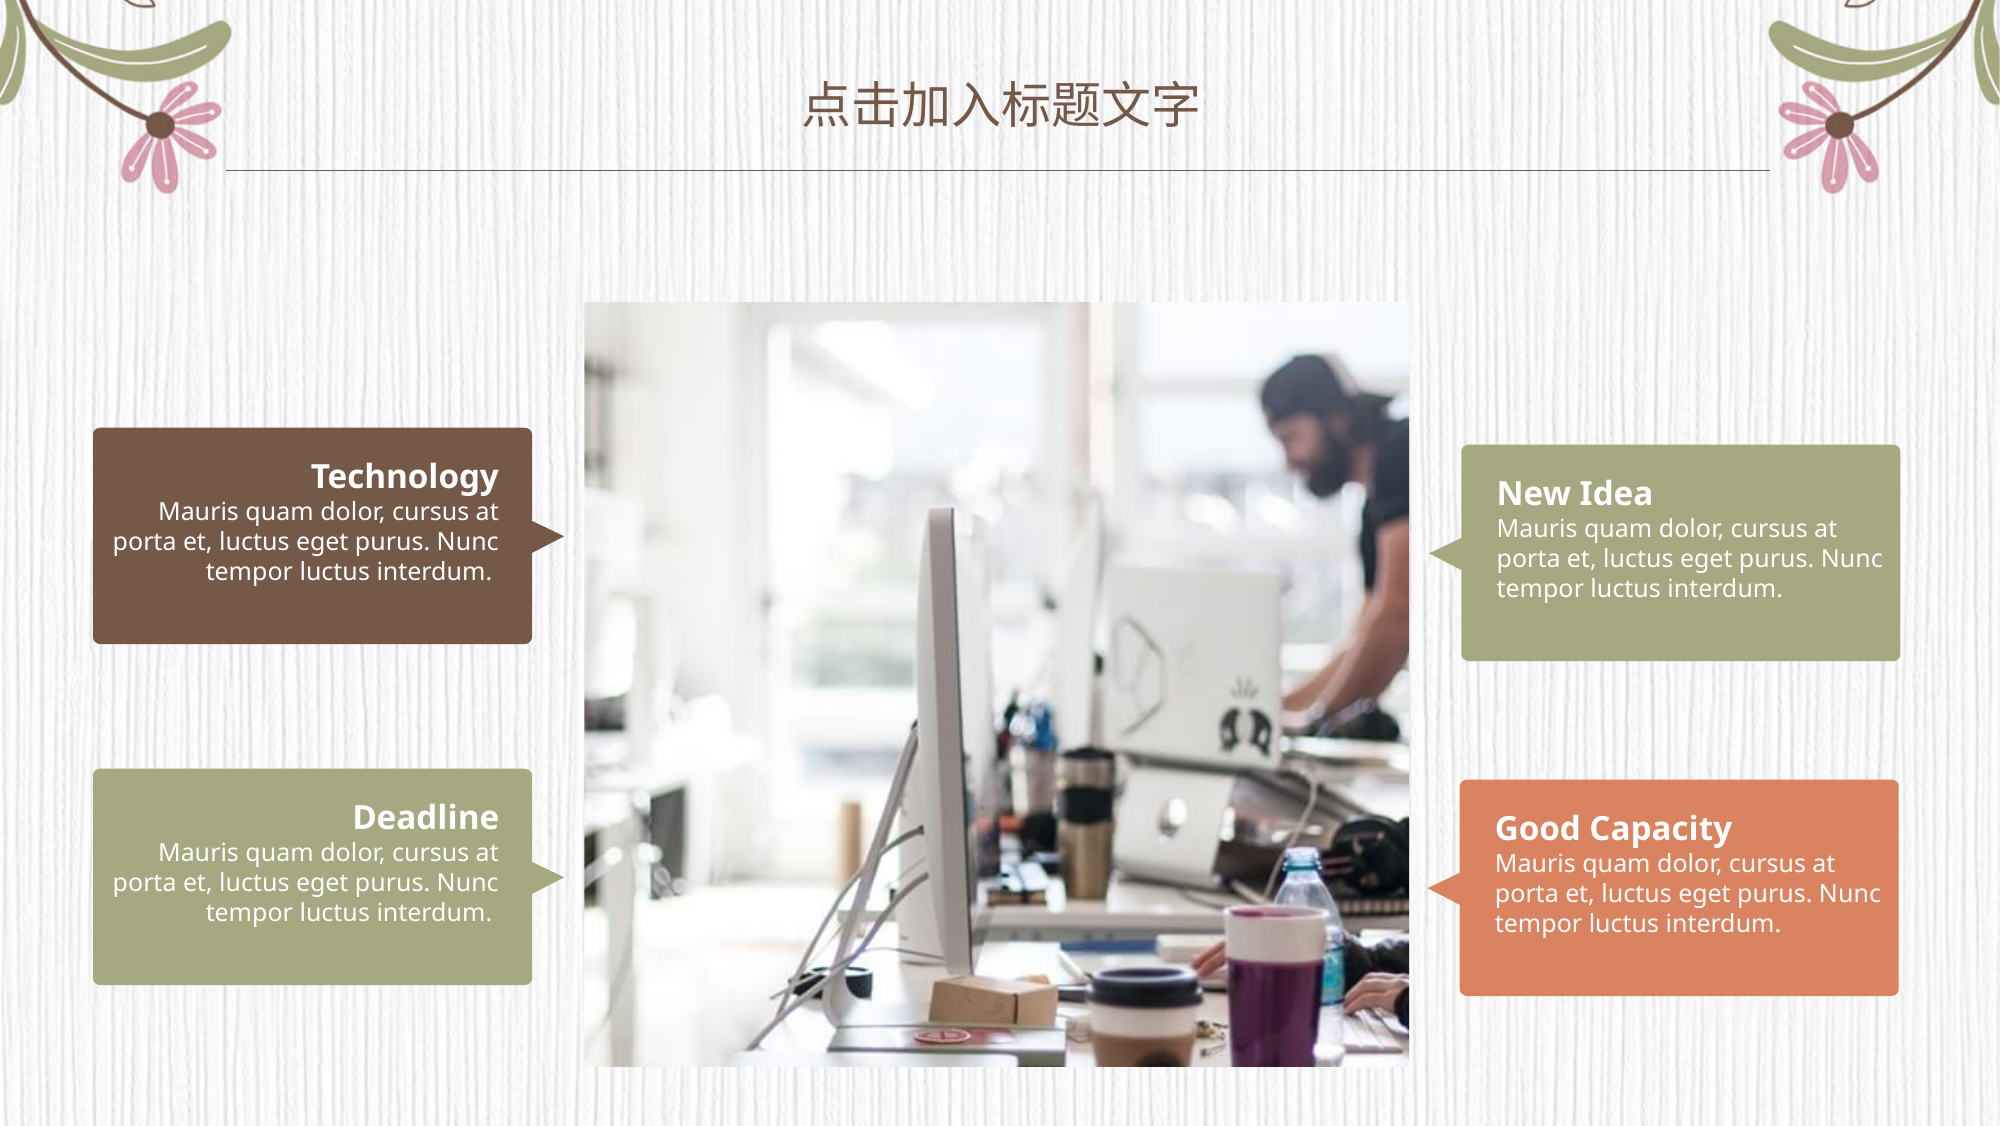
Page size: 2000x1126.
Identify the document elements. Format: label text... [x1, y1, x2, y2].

text_box [1427, 779, 1899, 997]
text_box [1429, 444, 1901, 662]
text_box [93, 427, 565, 645]
picture [0, 0, 2000, 1126]
text_box Technology Mauris quam dolor, cursus at porta et, luctus eget purus. Nunc tempor luctus interdum. [103, 411, 507, 589]
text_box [226, 67, 1771, 171]
text_box [582, 300, 1411, 1069]
text_box New Idea Mauris quam dolor, cursus at porta et, luctus eget purus. Nunc tempor luctus interdum. [1489, 428, 1893, 606]
text_box [93, 768, 565, 986]
text_box Good Capacity Mauris quam dolor, cursus at porta et, luctus eget purus. Nunc tempor luctus interdum. [1487, 763, 1891, 941]
text_box Deadline Mauris quam dolor, cursus at porta et, luctus eget purus. Nunc tempor luctus interdum. [103, 752, 507, 930]
